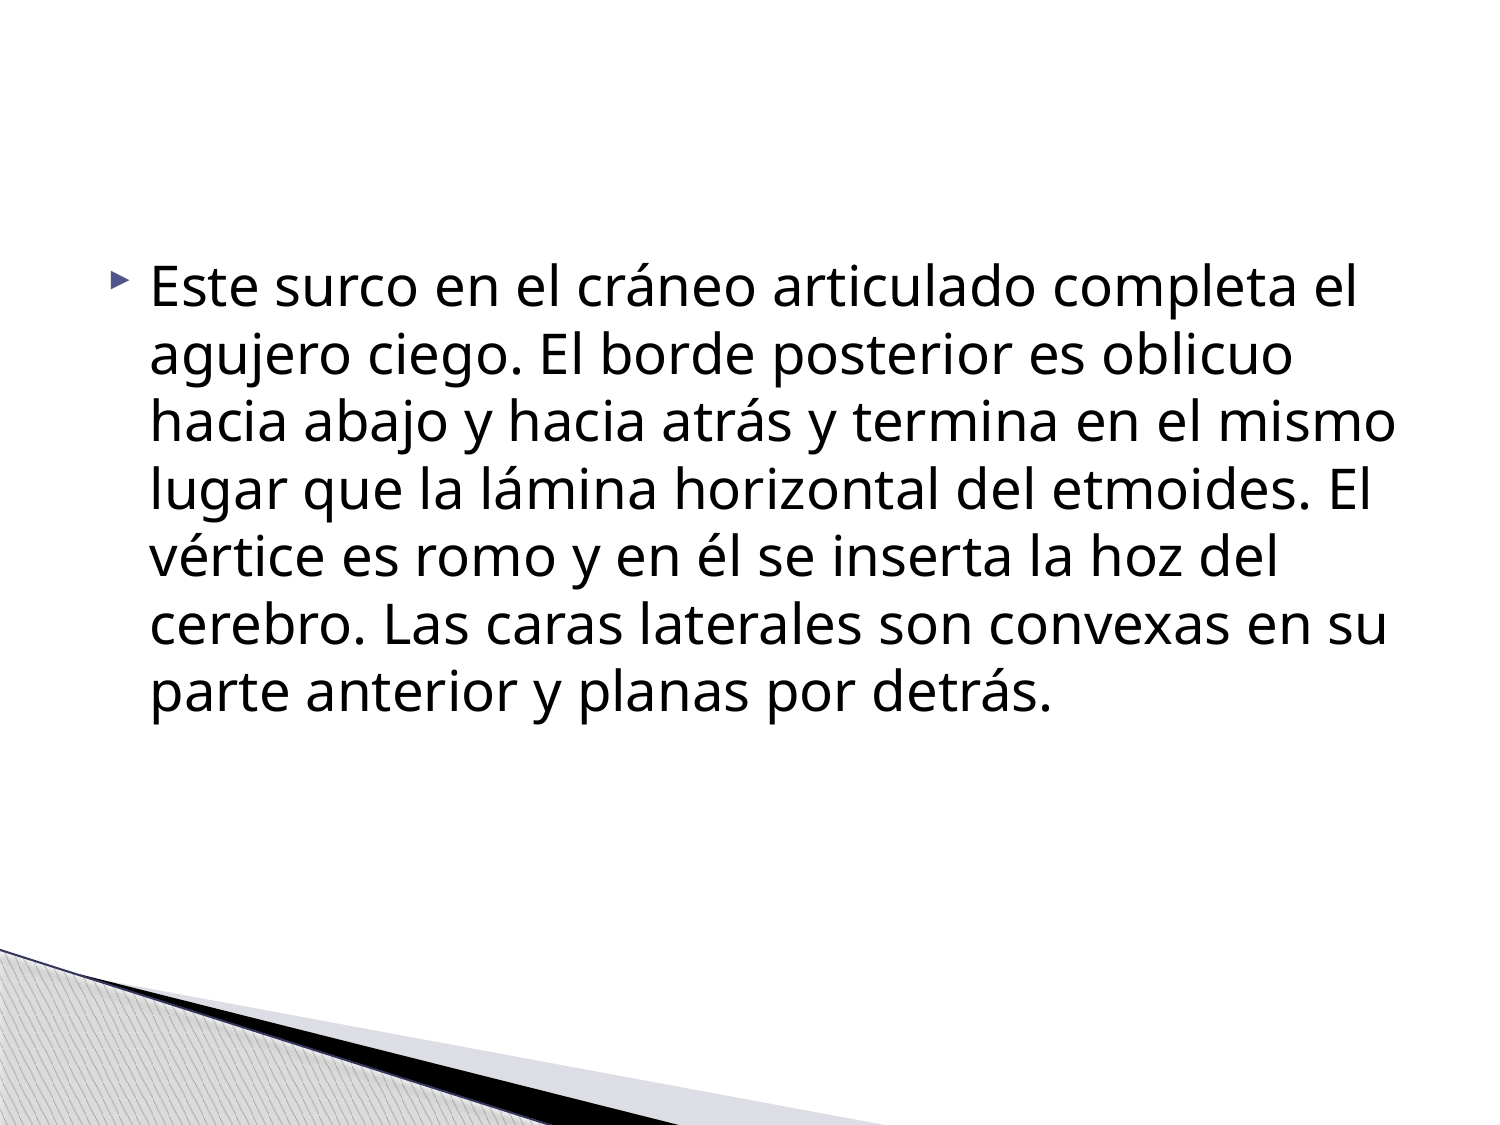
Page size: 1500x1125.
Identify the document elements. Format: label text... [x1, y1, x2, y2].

list Este surco en el cráneo articulado completa el agujero ciego. El borde posterior es oblicuo hacia abajo y hacia atrás y termina en el mismo lugar que la lámina horizontal del etmoides. El vértice es romo y en él se inserta la hoz del cerebro. Las caras laterales son convexas en su parte anterior y planas por detrás. [75, 243, 1425, 986]
